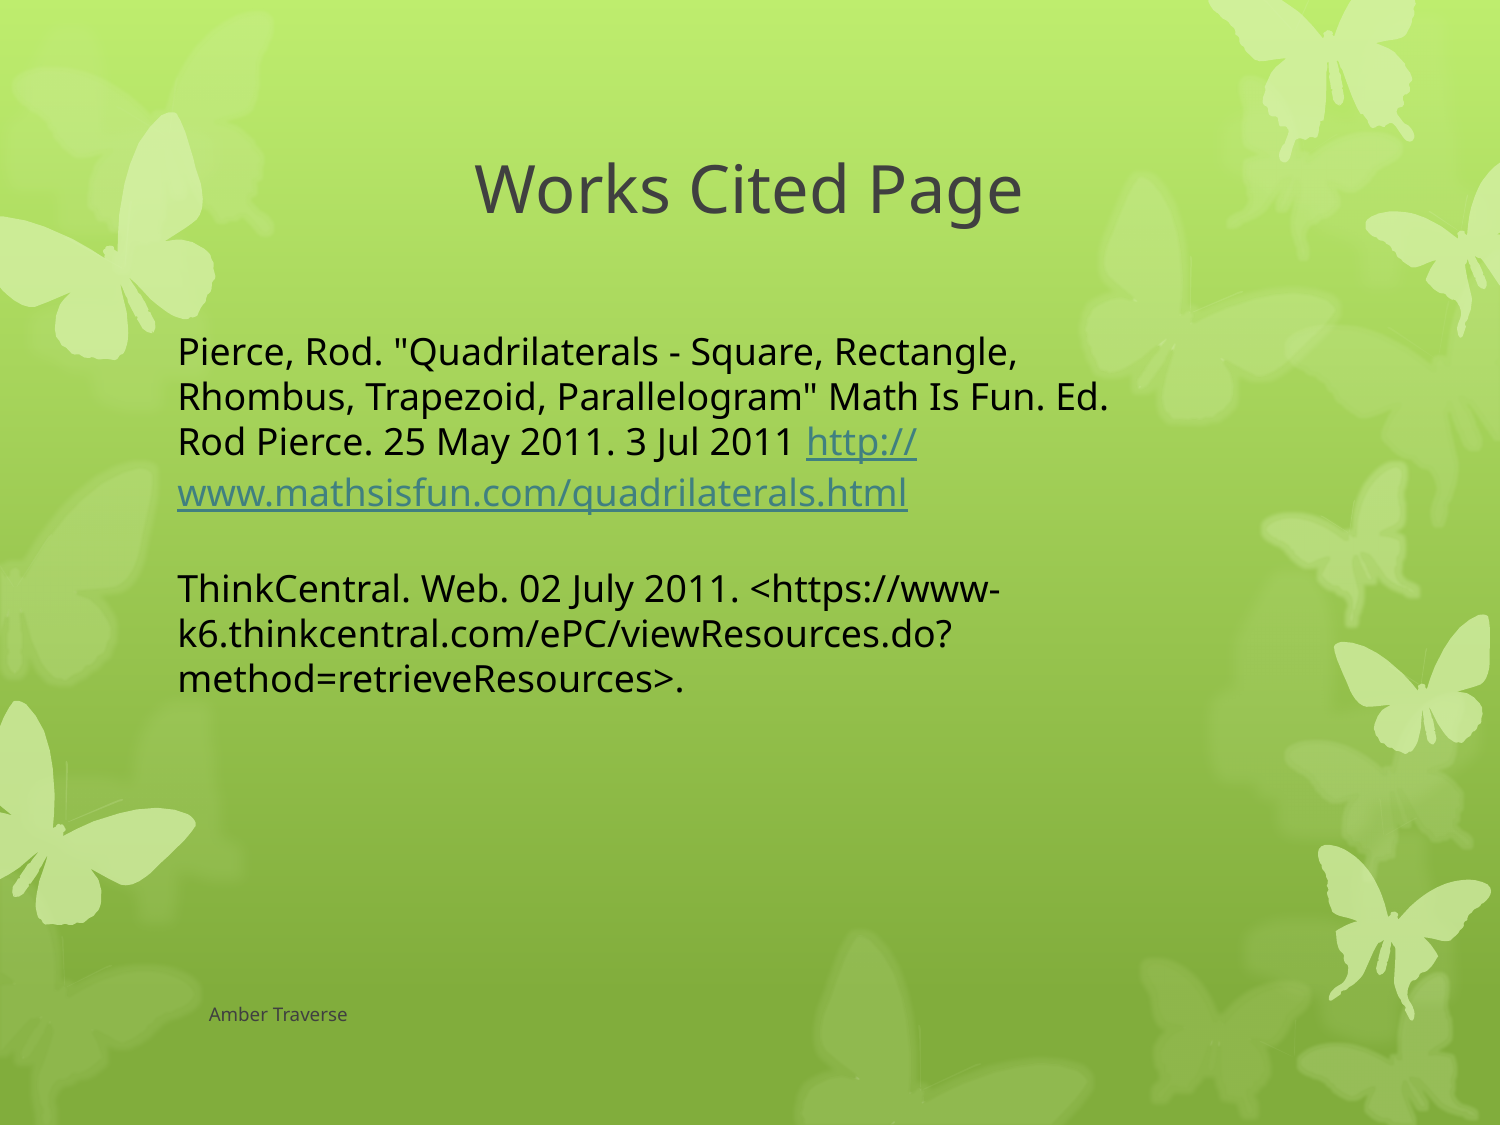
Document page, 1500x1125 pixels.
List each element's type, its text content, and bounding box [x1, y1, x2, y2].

title Works Cited Page [165, 110, 1335, 263]
text_box Pierce, Rod. "Quadrilaterals - Square, Rectangle, Rhombus, Trapezoid, Parallelogram" Math Is Fun. Ed. Rod Pierce. 25 May 2011. 3 Jul 2011 http://www.mathsisfun.com/quadrilaterals.html ThinkCentral. Web. 02 July 2011. <https://www-k6.thinkcentral.com/ePC/viewResources.do?method=retrieveResources>. [162, 320, 1175, 752]
footer Amber Traverse [193, 976, 1056, 1037]
